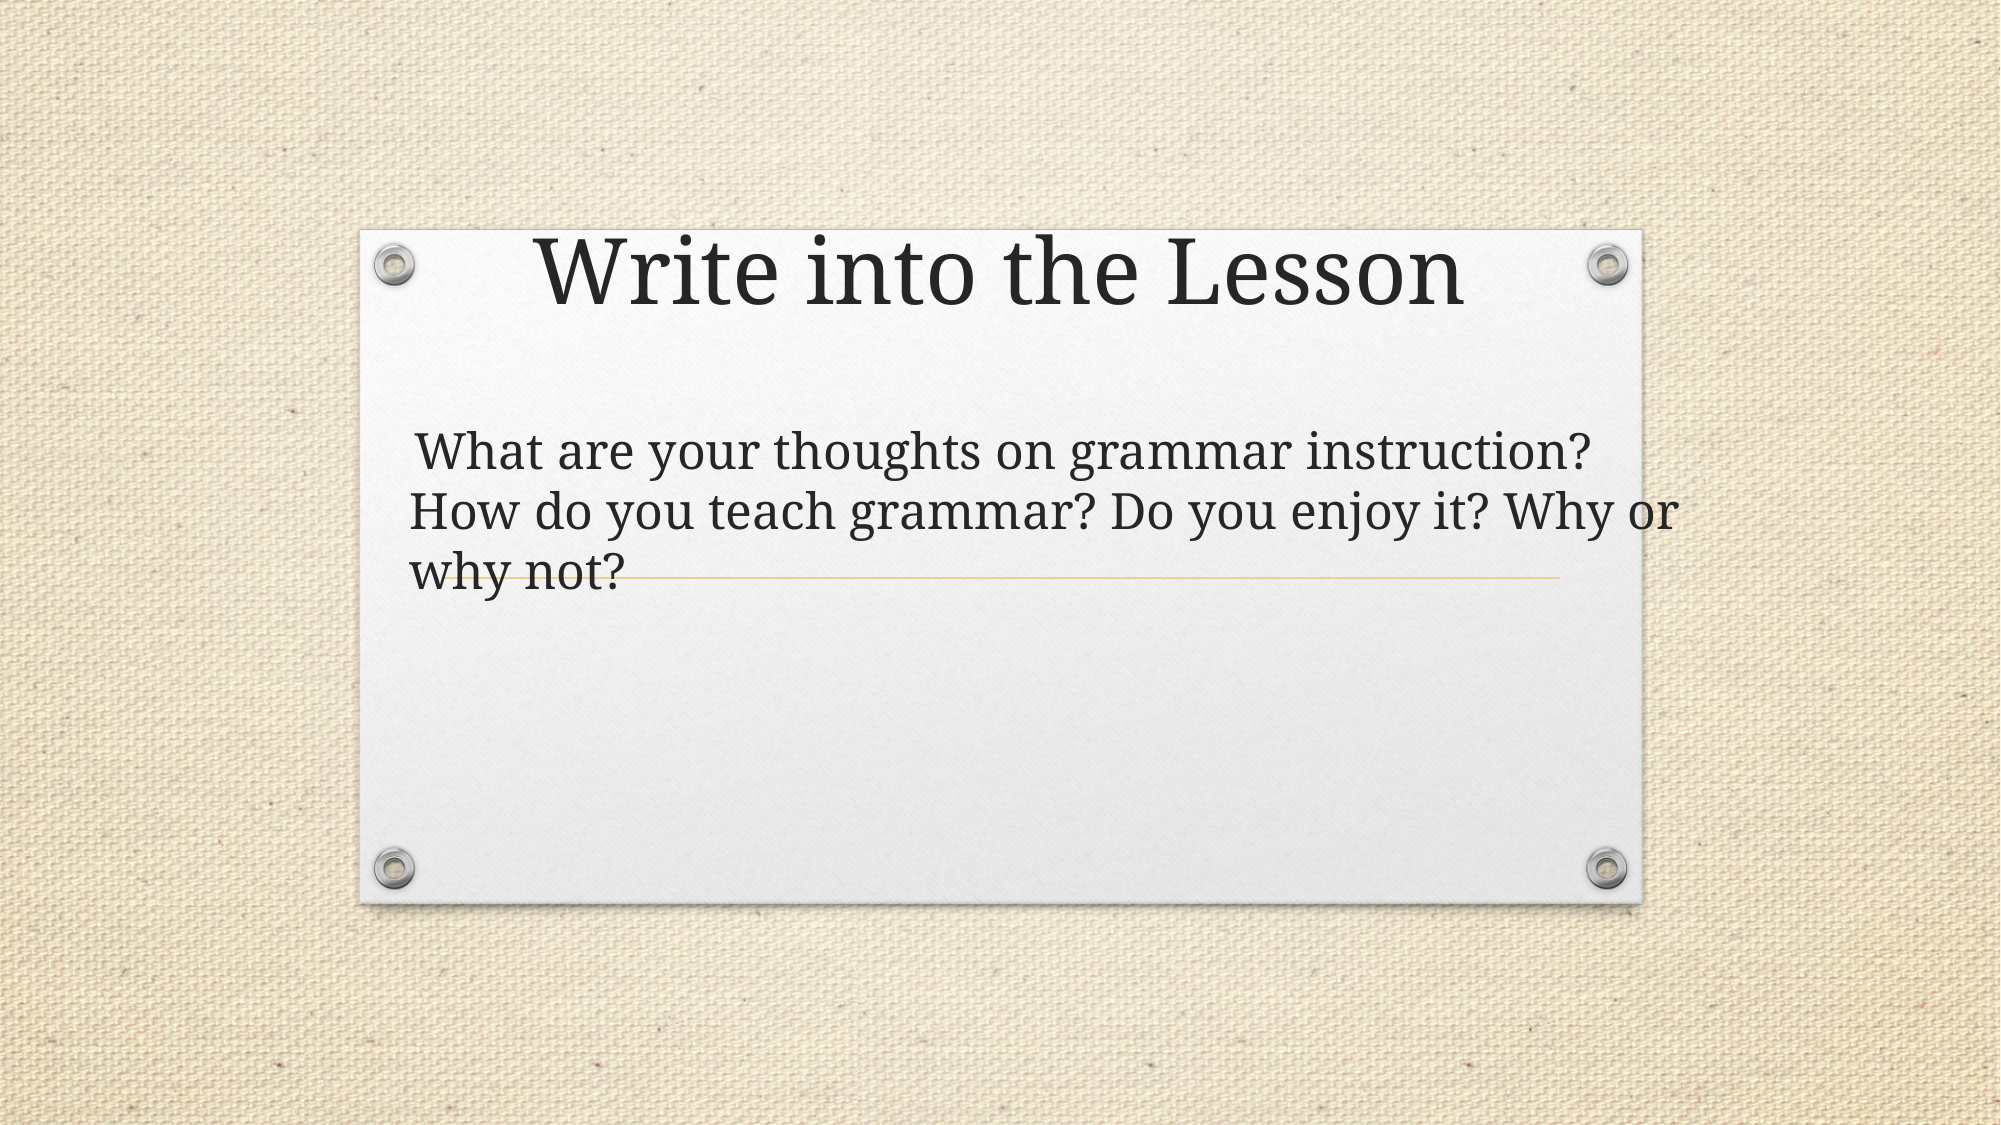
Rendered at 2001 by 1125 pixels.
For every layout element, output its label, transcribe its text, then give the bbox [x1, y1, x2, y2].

title Write into the Lesson [212, 160, 1788, 376]
list What are your thoughts on grammar instruction? How do you teach grammar? Do you enjoy it? Why or why not? [347, 411, 1722, 957]
picture [0, 0, 2001, 1125]
